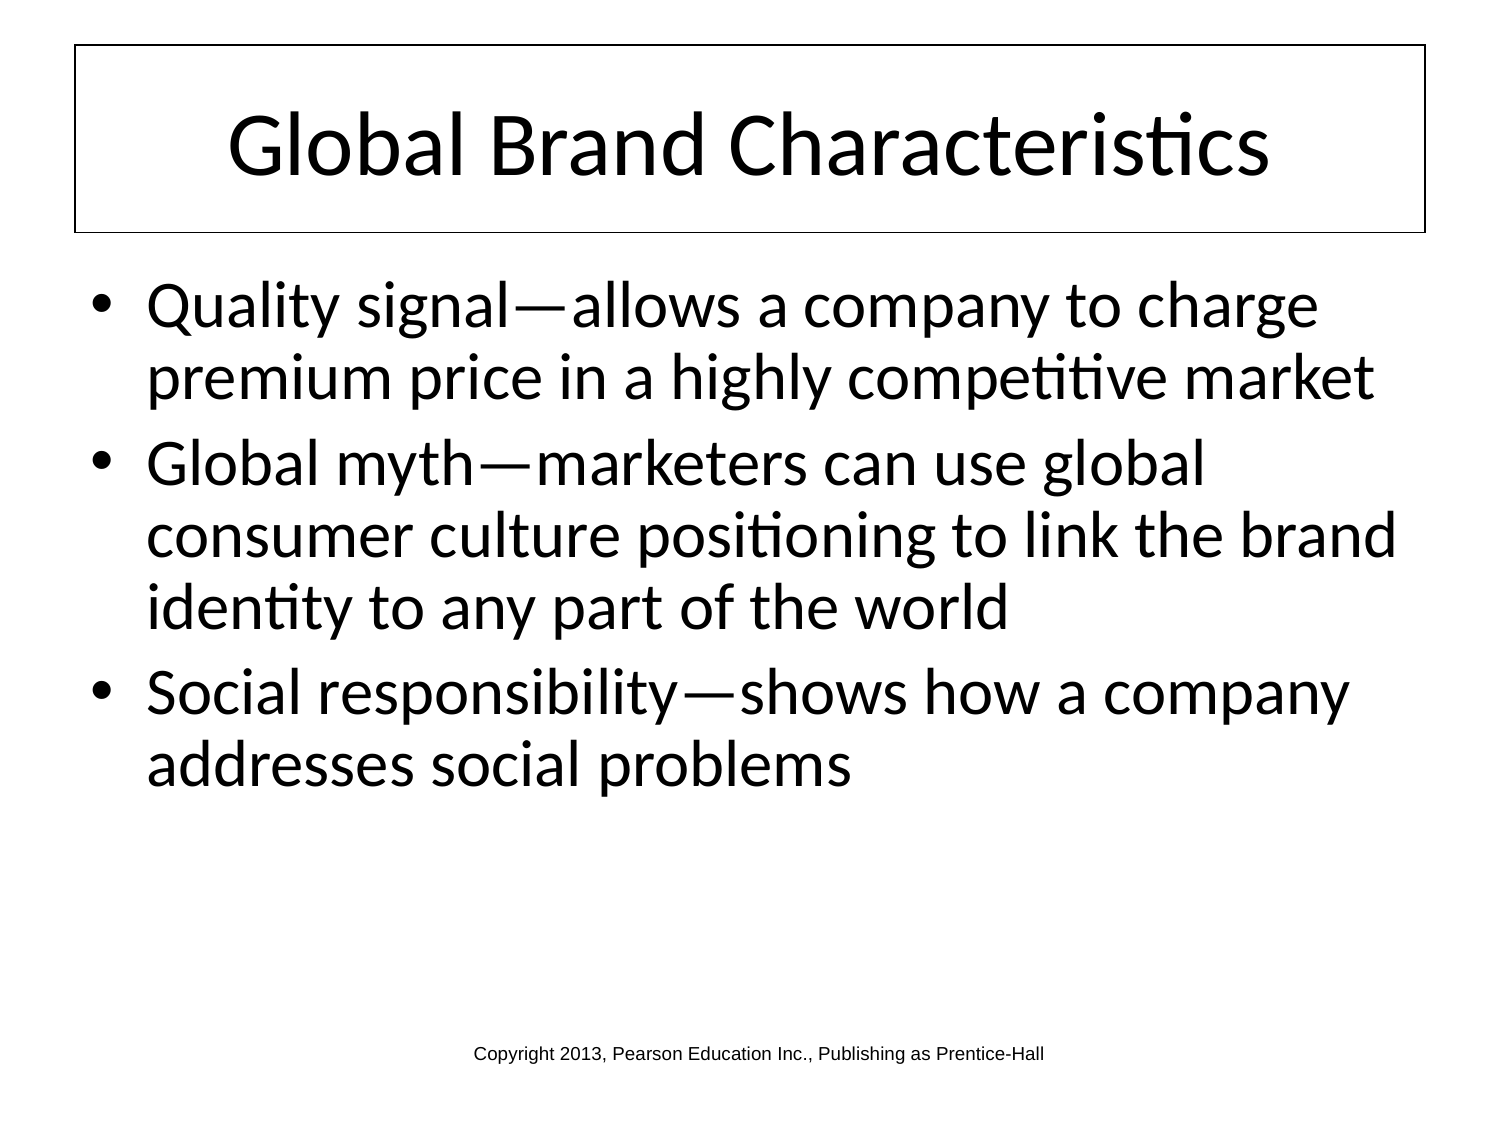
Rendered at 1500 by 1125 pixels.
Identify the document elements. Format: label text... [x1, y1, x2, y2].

text_box Copyright 2013, Pearson Education Inc., Publishing as Prentice-Hall [459, 1033, 1059, 1094]
title Global Brand Characteristics [74, 44, 1426, 233]
list Quality signal—allows a company to charge premium price in a highly competitive market Global myth—marketers can use global consumer culture positioning to link the brand identity to any part of the world Social responsibility—shows how a company addresses social problems [74, 262, 1426, 1006]
